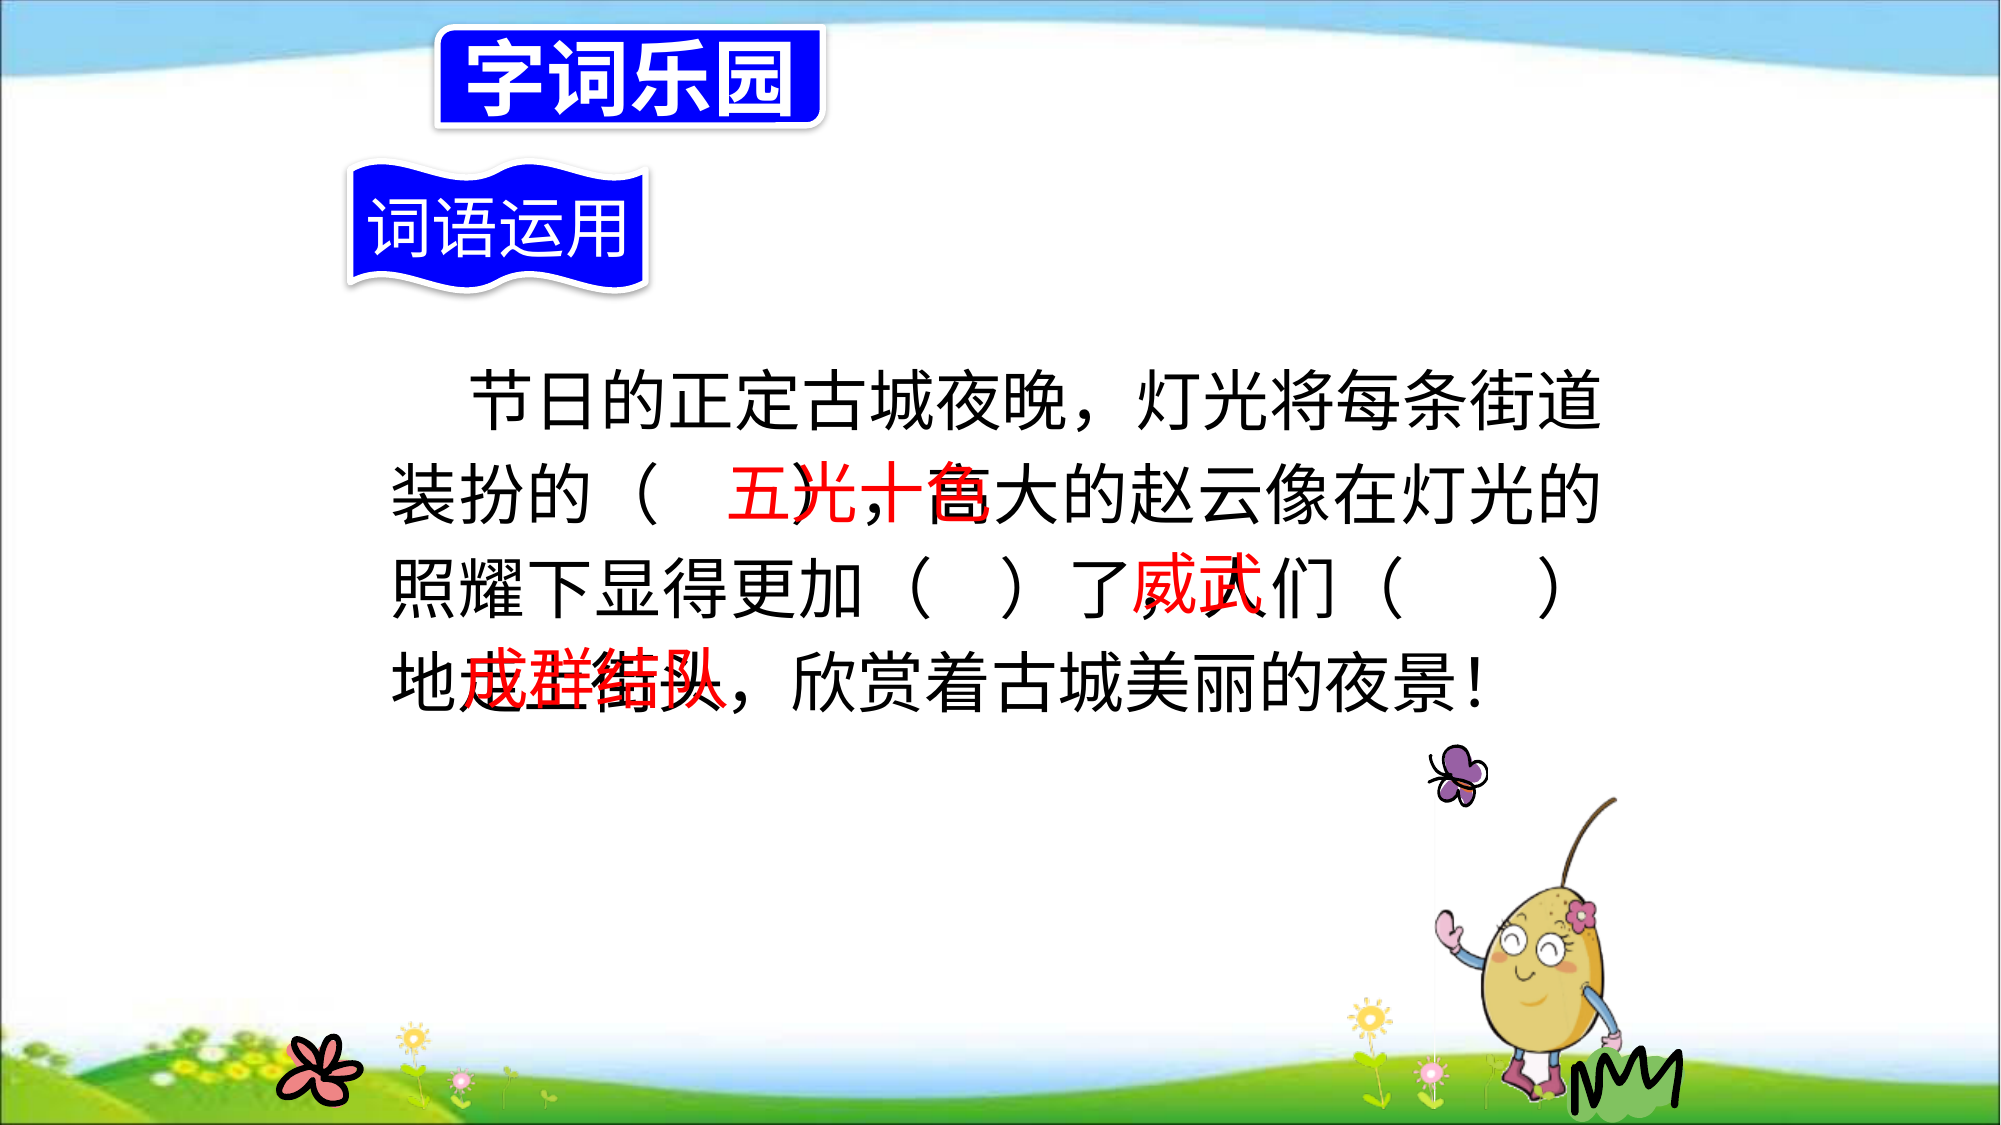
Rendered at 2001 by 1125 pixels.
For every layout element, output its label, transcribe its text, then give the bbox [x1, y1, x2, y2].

text_box 五光十色 [710, 443, 1007, 539]
text_box 词语运用 [347, 158, 649, 294]
text_box 字词乐园 [434, 24, 826, 129]
text_box 节日的正定古城夜晚，灯光将每条街道装扮的（ ），高大的赵云像在灯光的照耀下显得更加（ ）了，人们（ ）地走上街头，欣赏着古城美丽的夜景！ [375, 337, 1618, 728]
text_box 威武 [1116, 534, 1280, 629]
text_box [1421, 744, 1627, 1042]
picture [0, 0, 2001, 1125]
text_box 成群结队 [447, 629, 745, 725]
